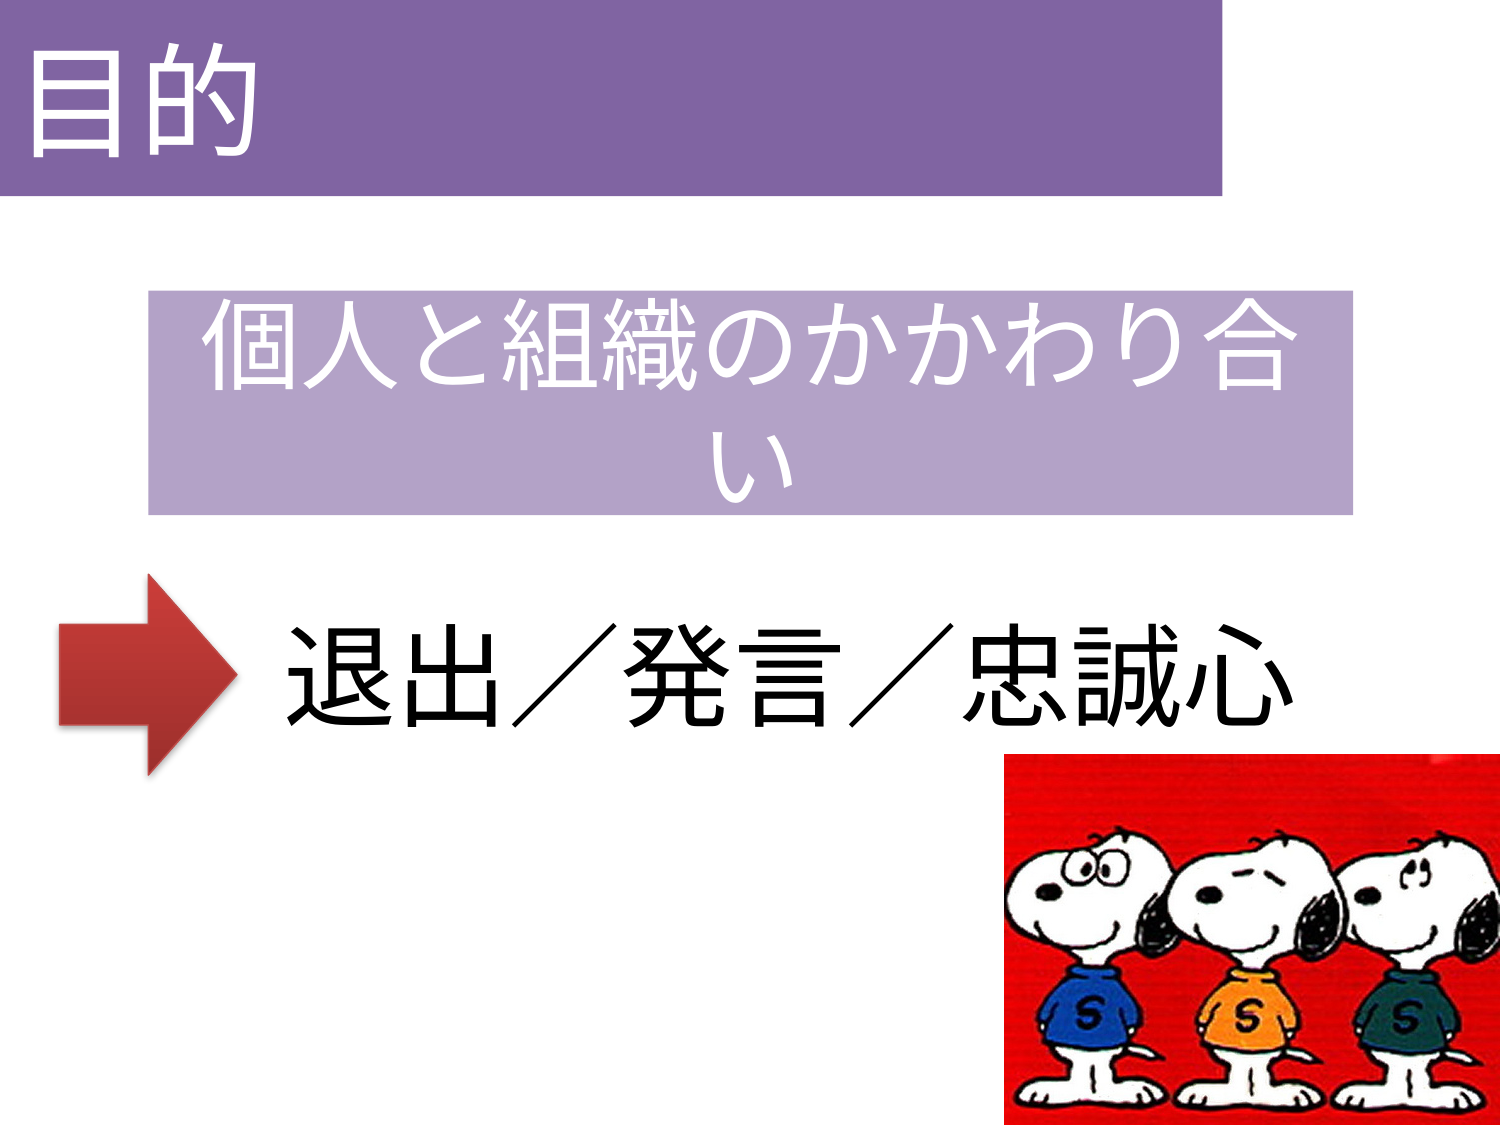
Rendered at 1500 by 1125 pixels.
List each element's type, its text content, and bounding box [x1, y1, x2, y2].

picture [1004, 754, 1500, 1125]
text_box 個人と組織のかかわり合い [146, 289, 1355, 517]
text_box [58, 573, 238, 776]
text_box 目的 [0, 0, 1225, 198]
text_box 退出／発言／忠誠心 [268, 598, 1357, 749]
